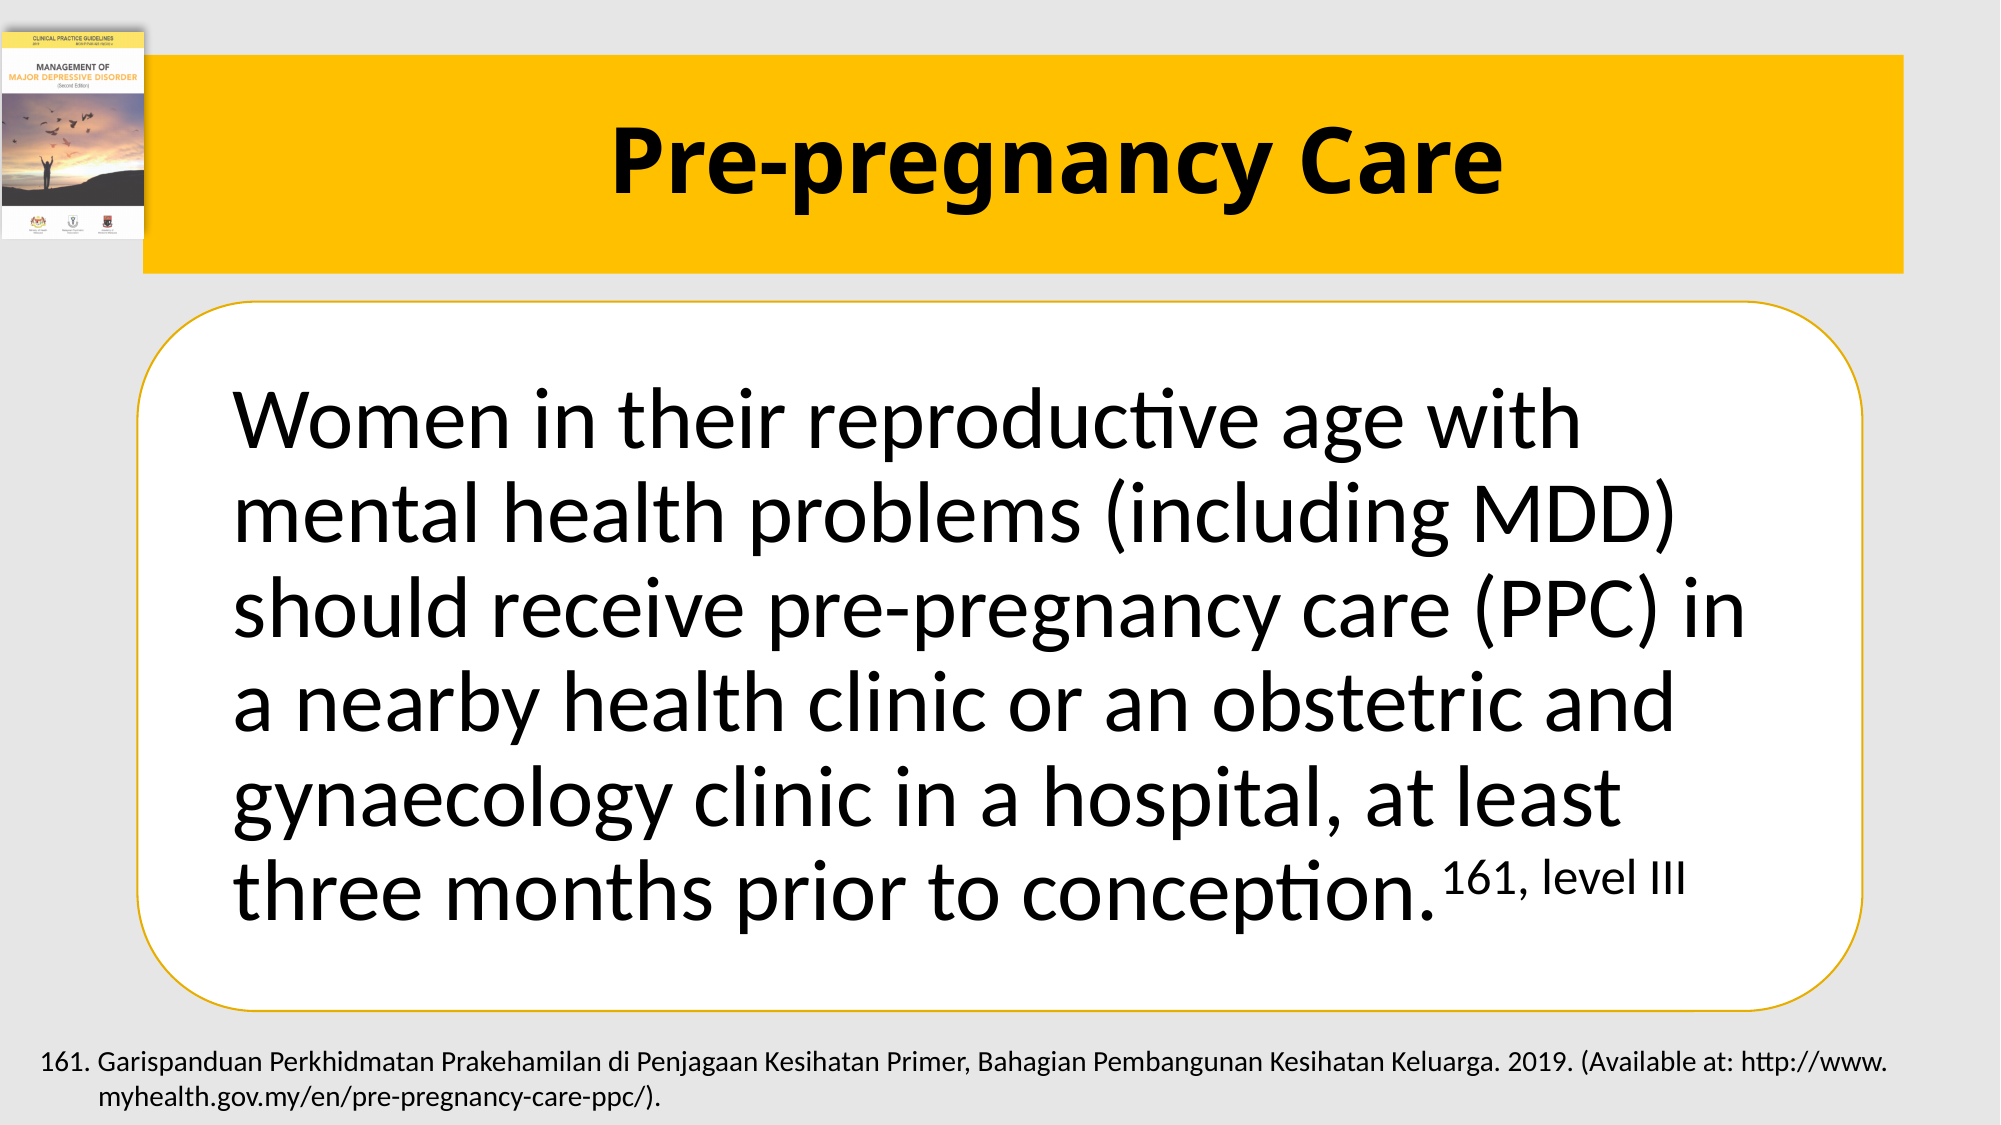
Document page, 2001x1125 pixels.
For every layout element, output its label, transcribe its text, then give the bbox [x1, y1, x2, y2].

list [137, 299, 1863, 1014]
title Pre-pregnancy Care [143, 54, 1904, 274]
picture [2, 32, 144, 239]
text_box 161. Garispanduan Perkhidmatan Prakehamilan di Penjagaan Kesihatan Primer, Bahagian Pembangunan Kesihatan Keluarga. 2019. (Available at: http://www. myhealth.gov.my/en/pre-pregnancy-care-ppc/). [24, 1035, 1975, 1120]
